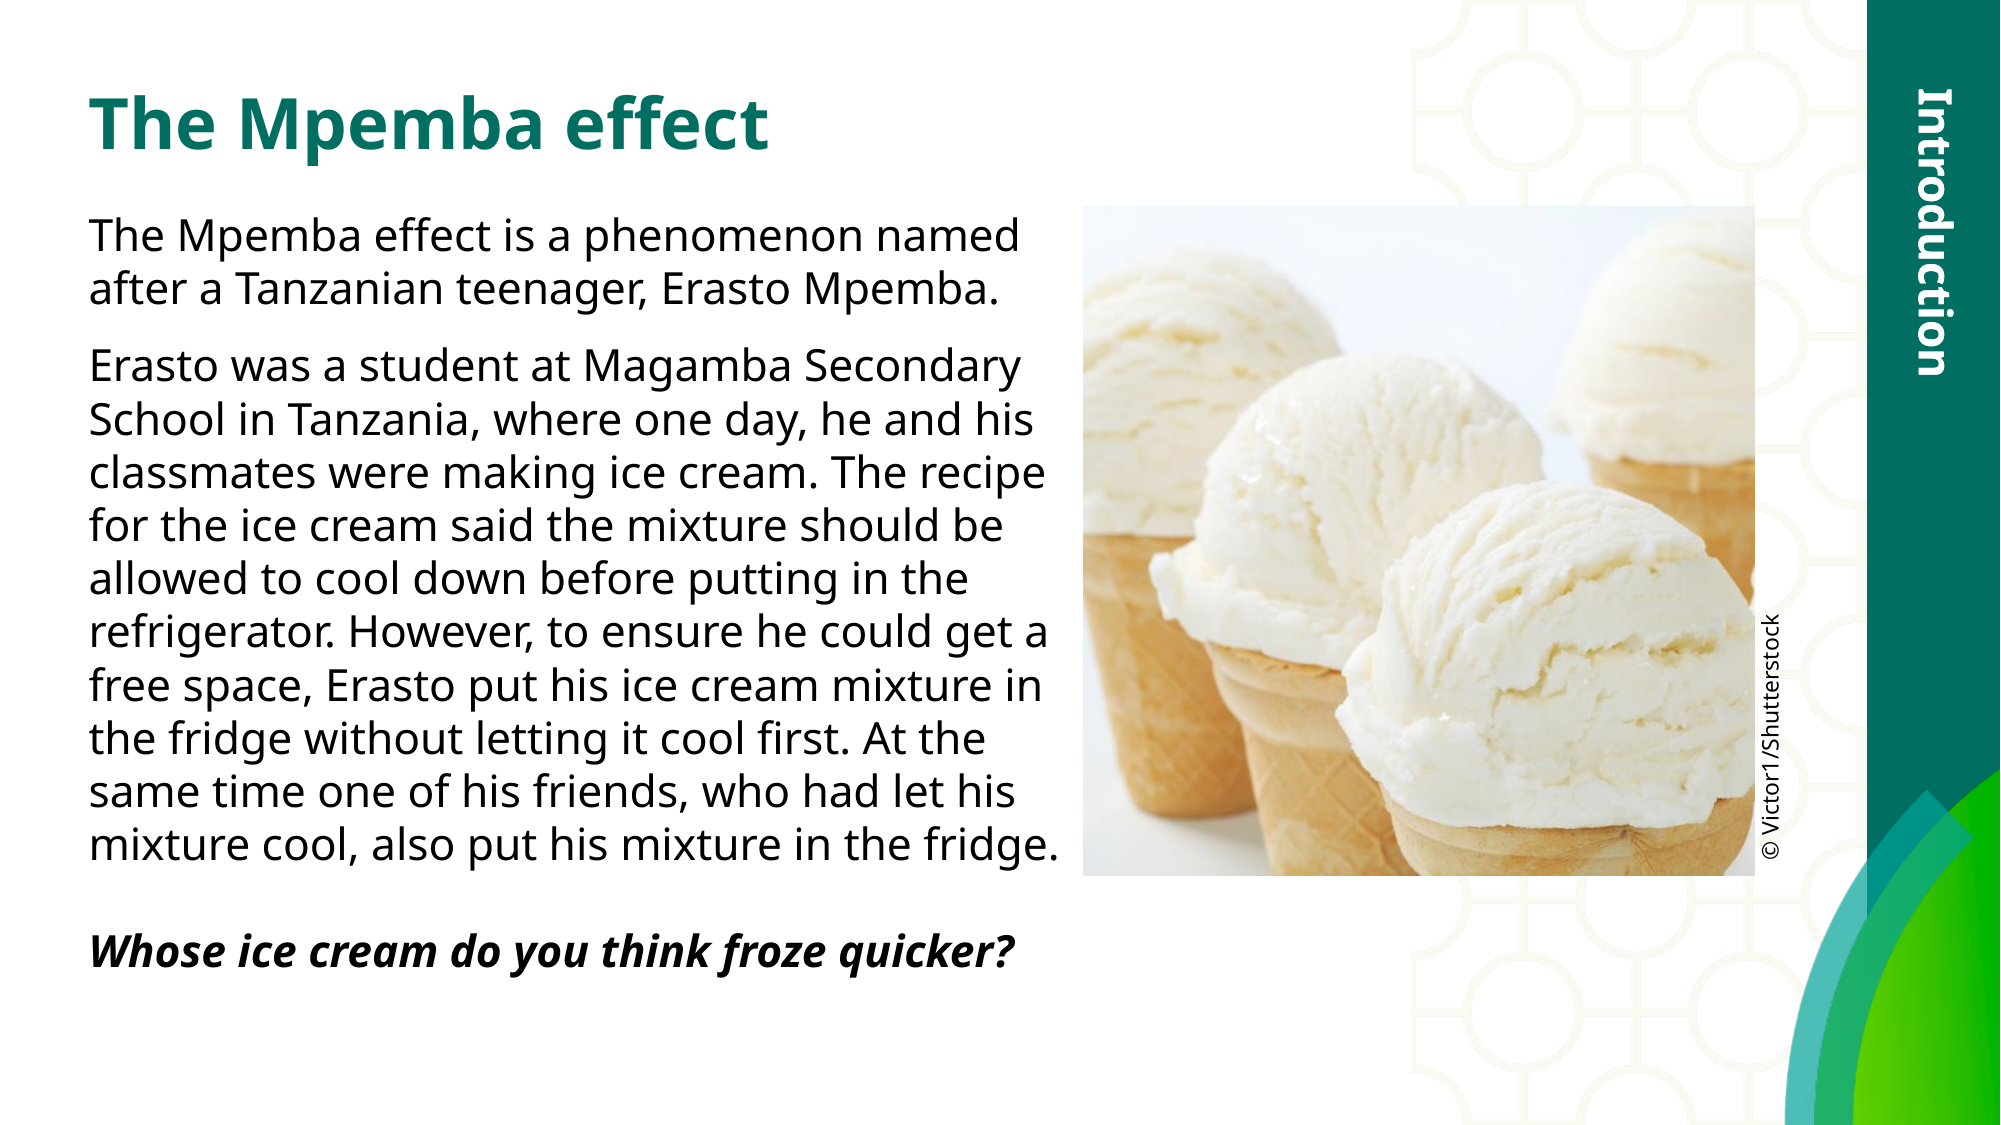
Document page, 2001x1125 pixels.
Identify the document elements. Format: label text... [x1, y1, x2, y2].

text_box Introduction [1867, 88, 2000, 765]
text_box © Victor1/Shutterstock [1755, 267, 1791, 876]
list The Mpemba effect is a phenomenon named after a Tanzanian teenager, Erasto Mpemba. Erasto was a student at Magamba Secondary School in Tanzania, where one day, he and his classmates were making ice cream. The recipe for the ice cream said the mixture should be allowed to cool down before putting in the refrigerator. However, to ensure he could get a free space, Erasto put his ice cream mixture in the fridge without letting it cool first. At the same time one of his friends, who had let his mixture cool, also put his mixture in the fridge. Whose ice cream do you think froze quicker? [88, 206, 1063, 1007]
title The Mpemba effect [88, 88, 1654, 161]
picture [1083, 0, 2001, 1125]
